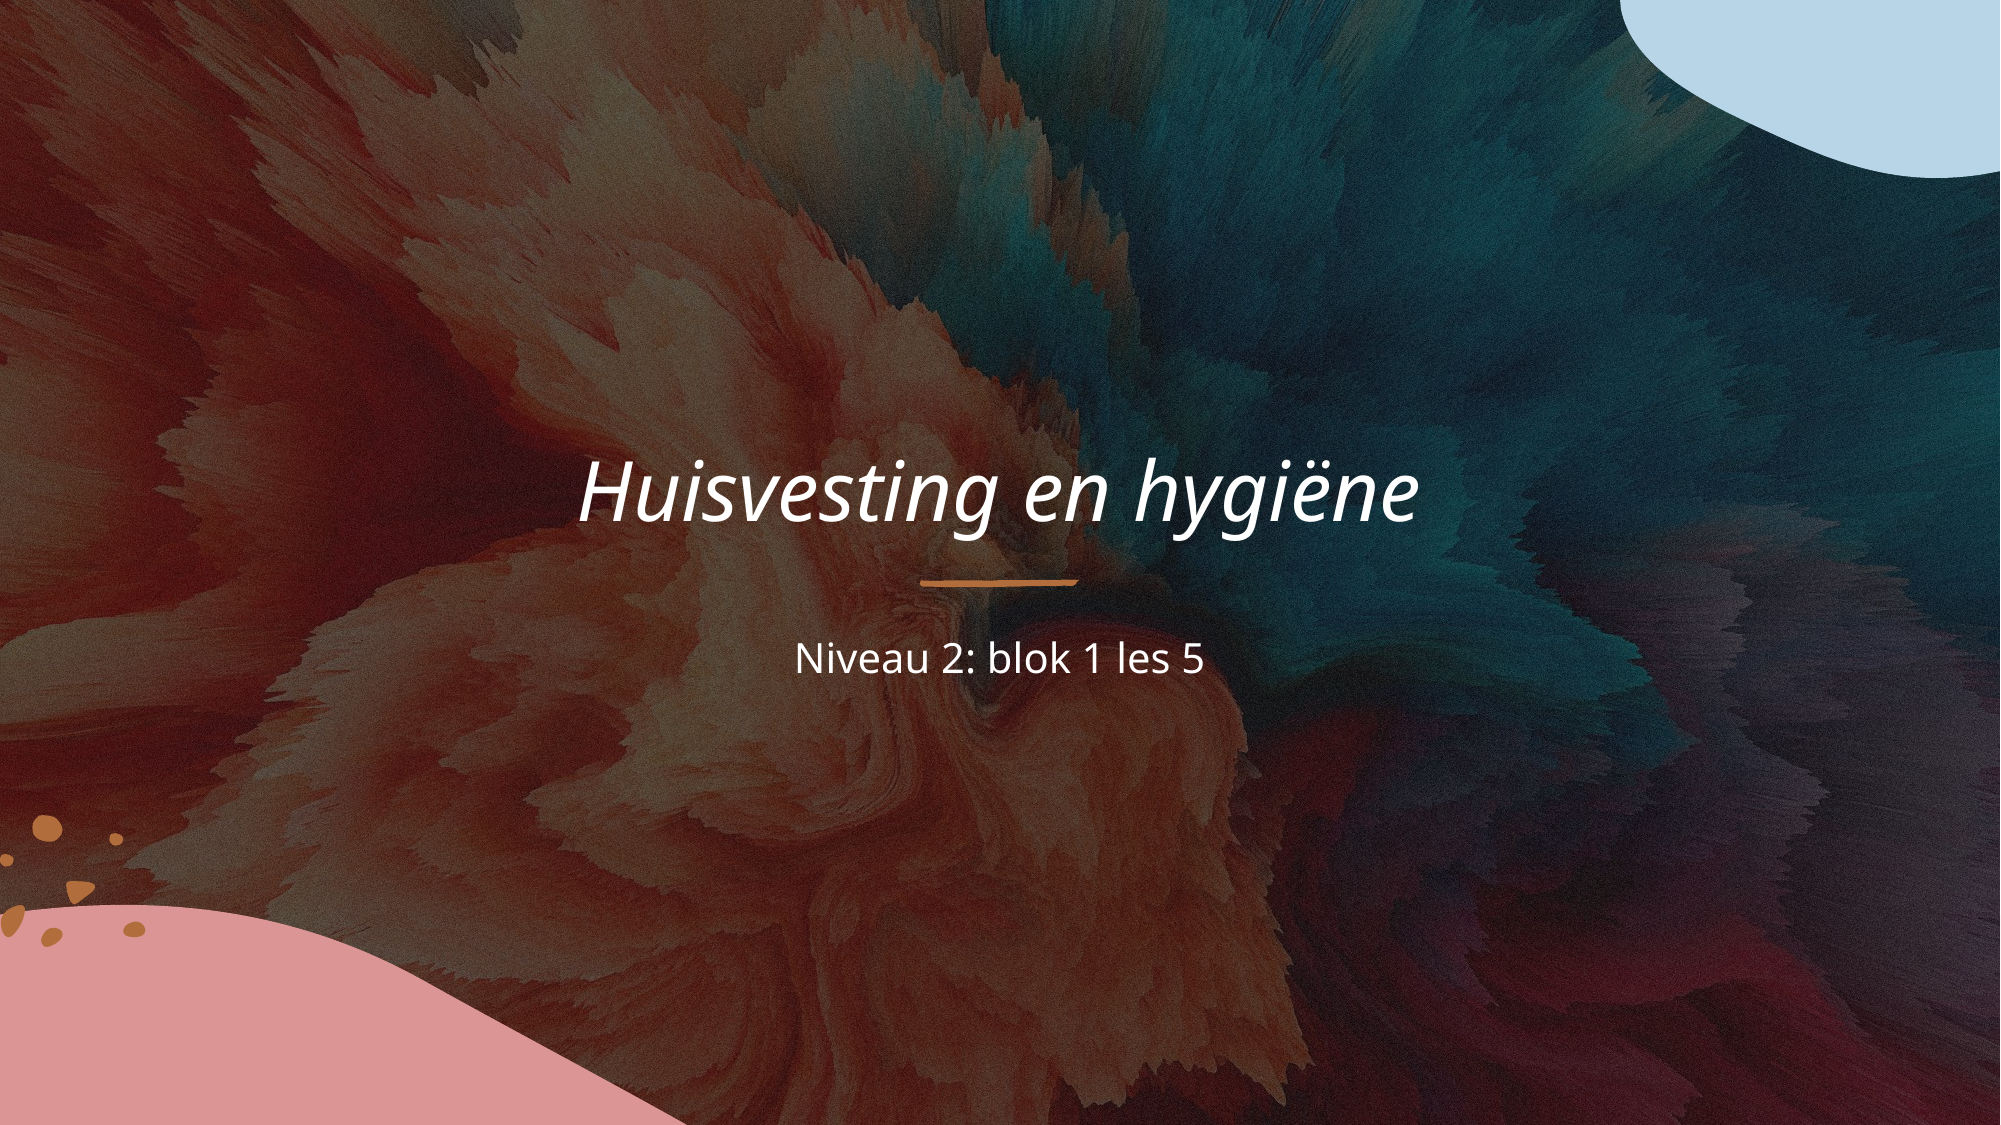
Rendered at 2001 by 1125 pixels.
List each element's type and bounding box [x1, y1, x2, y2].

text_box [0, 815, 146, 947]
picture [0, 0, 2000, 1125]
text_box [919, 579, 1080, 588]
